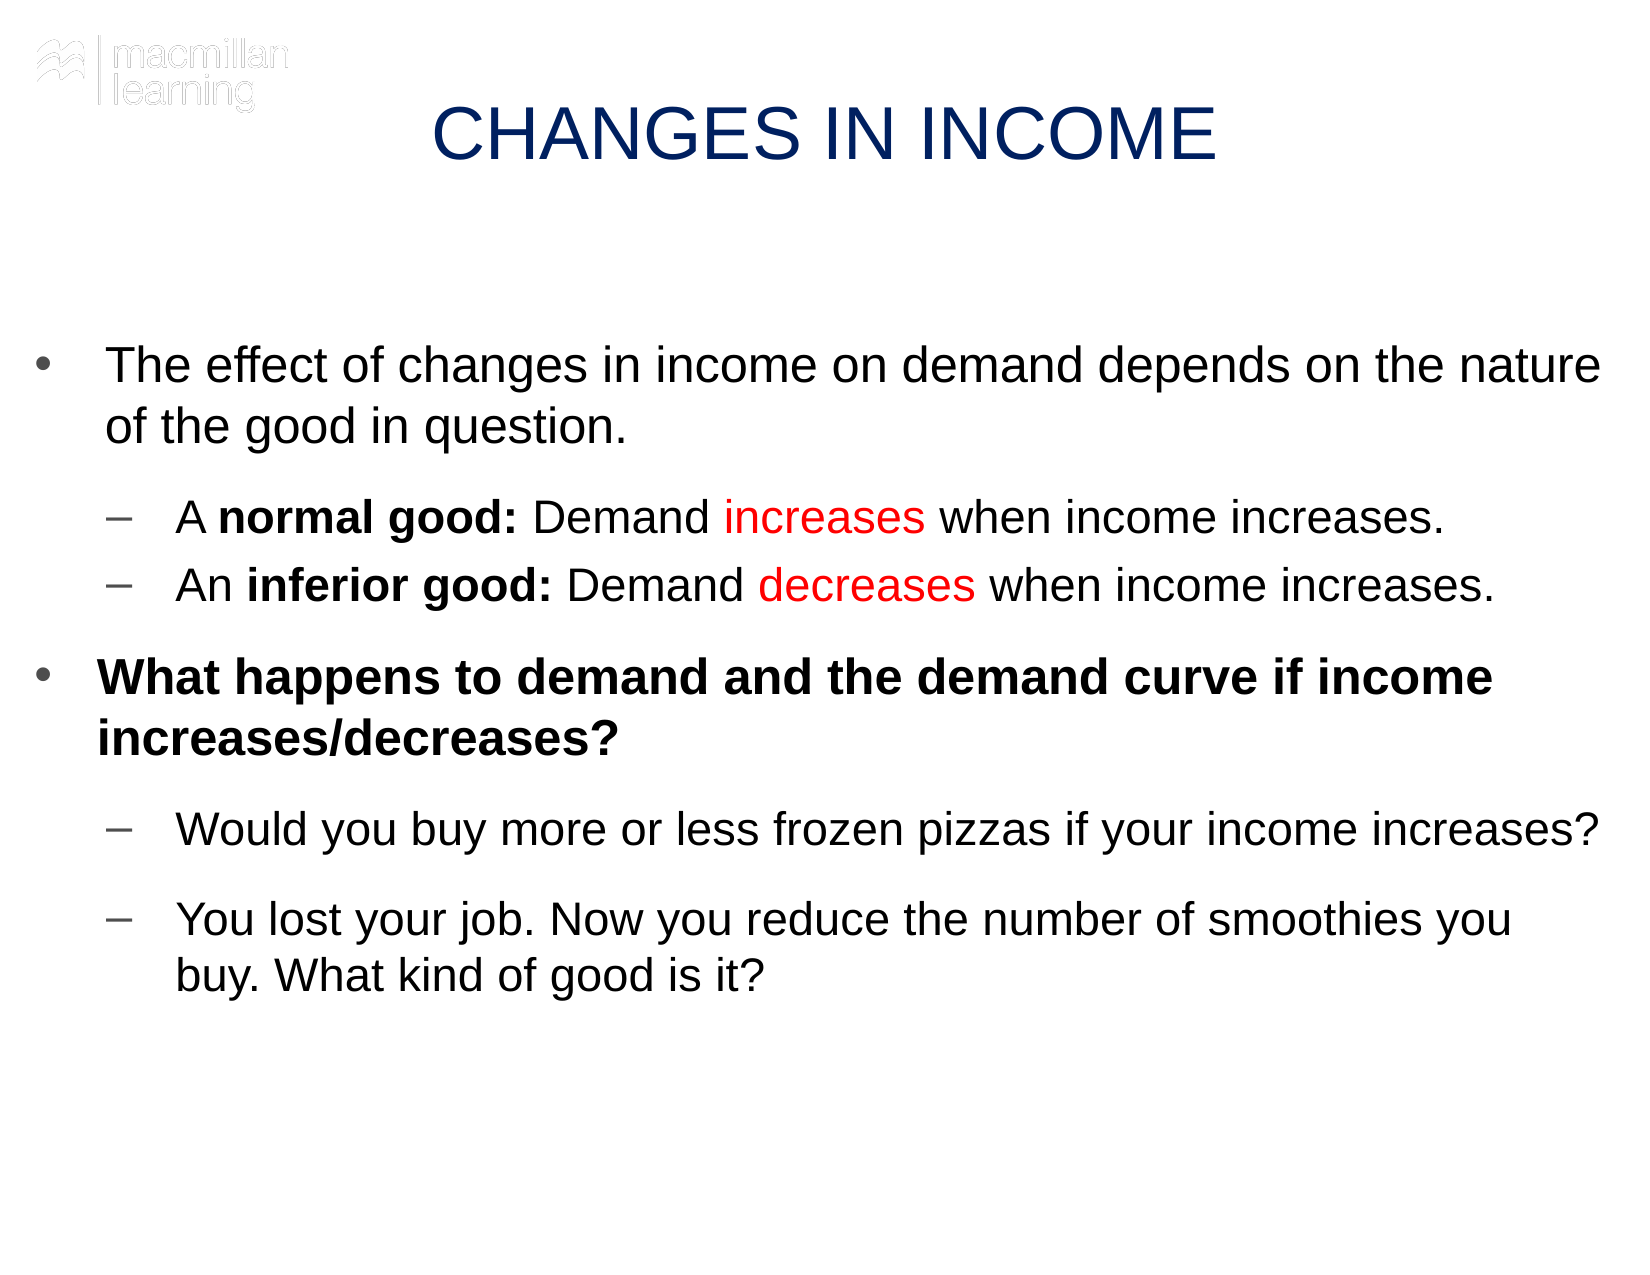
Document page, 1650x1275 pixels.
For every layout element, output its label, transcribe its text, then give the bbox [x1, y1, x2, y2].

title CHANGES IN INCOME [0, 62, 1650, 197]
list The effect of changes in income on demand depends on the nature of the good in question. A normal good: Demand increases when income increases. An inferior good: Demand decreases when income increases. What happens to demand and the demand curve if income increases/decreases? Would you buy more or less frozen pizzas if your income increases? You lost your job. Now you reduce the number of smoothies you buy. What kind of good is it? [19, 317, 1628, 1041]
picture [37, 35, 288, 62]
